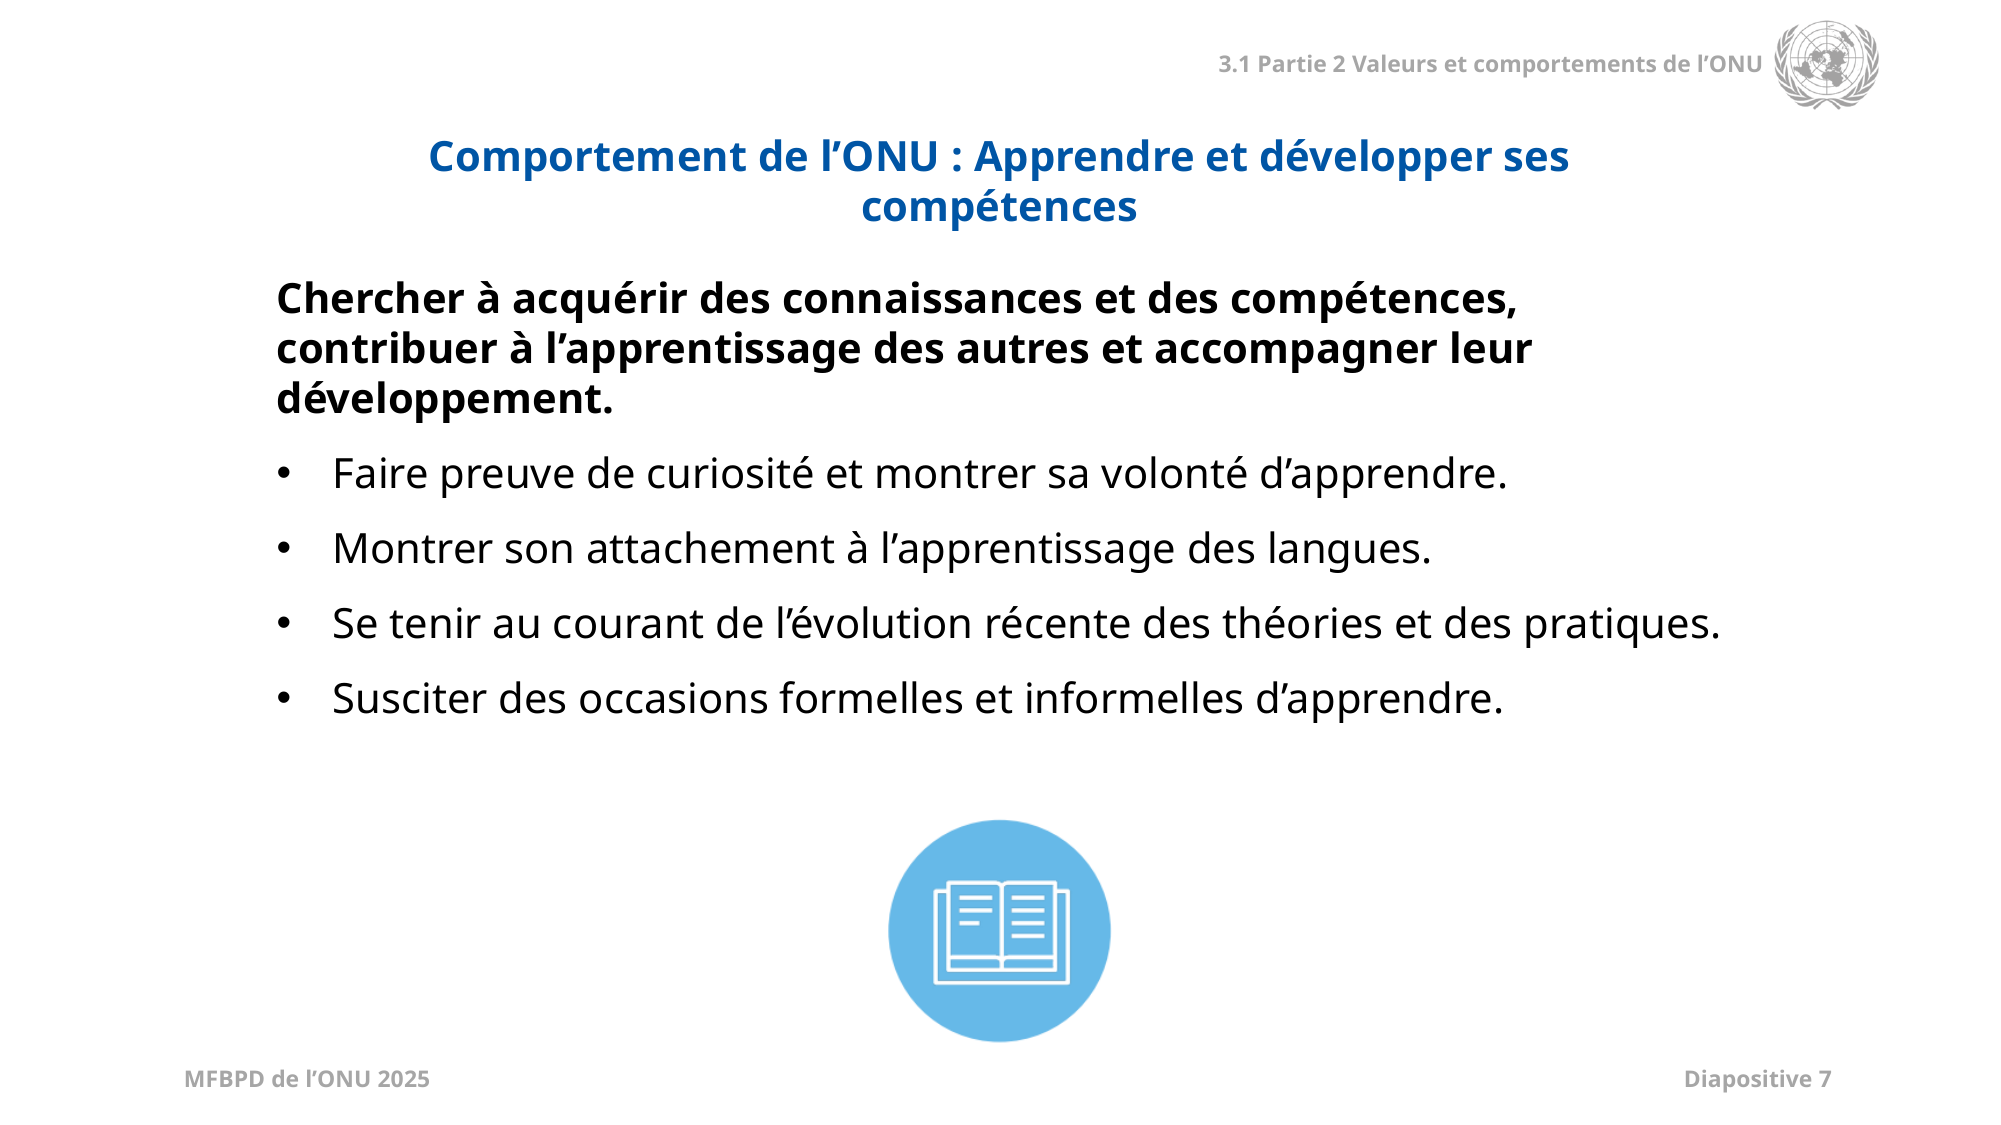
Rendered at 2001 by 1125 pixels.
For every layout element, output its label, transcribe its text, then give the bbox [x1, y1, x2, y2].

text_box Comportement de l’ONU : Apprendre et développer ses compétences [337, 122, 1662, 238]
text_box Chercher à acquérir des connaissances et des compétences, contribuer à l’apprentissage des autres et accompagner leur développement. Faire preuve de curiosité et montrer sa volonté d’apprendre. Montrer son attachement à l’apprentissage des langues. Se tenir au courant de l’évolution récente des théories et des pratiques. Susciter des occasions formelles et informelles d’apprendre. [261, 264, 1739, 805]
picture [887, 811, 1113, 1047]
